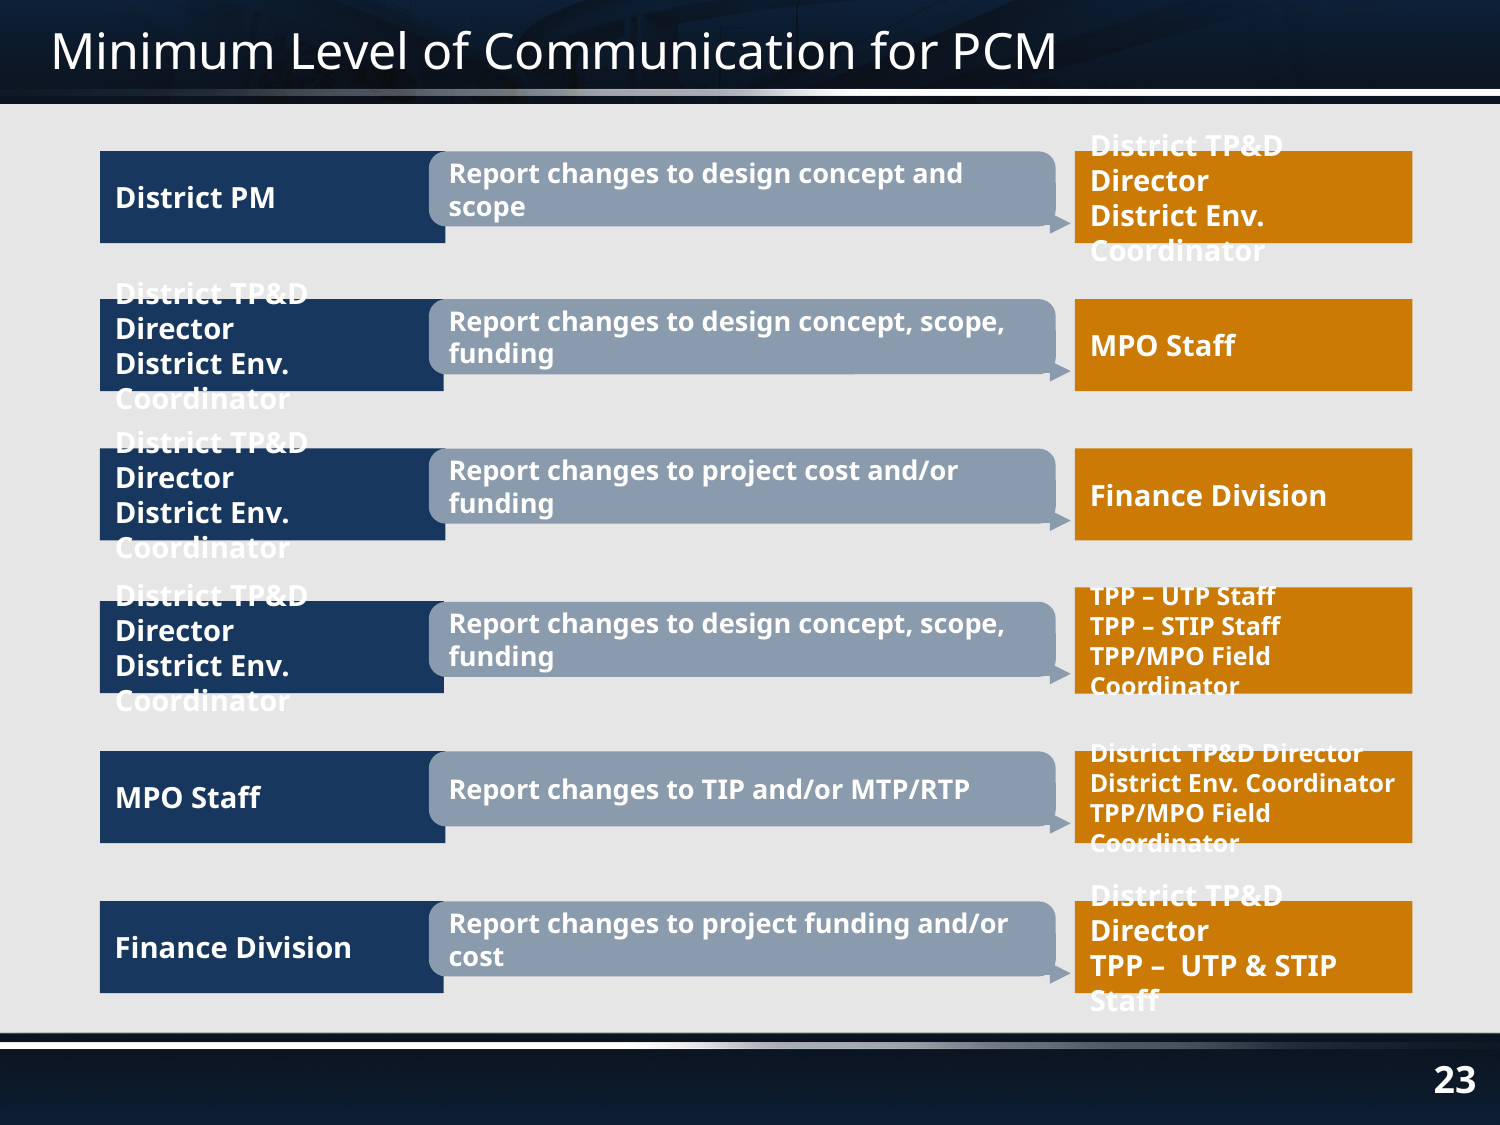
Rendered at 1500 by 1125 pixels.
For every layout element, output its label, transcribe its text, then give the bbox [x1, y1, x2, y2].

picture [0, 1032, 1500, 1125]
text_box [428, 901, 1071, 977]
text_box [428, 298, 1071, 375]
text_box Finance Division [99, 901, 444, 994]
text_box District TP&D Director District Env. Coordinator [100, 299, 444, 392]
picture [0, 0, 1500, 104]
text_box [428, 151, 1071, 227]
text_box MPO Staff [1074, 299, 1413, 392]
text_box District PM [100, 151, 446, 244]
title Minimum Level of Communication for PCM [50, 12, 1421, 89]
text_box District TP&D Director District Env. Coordinator [99, 448, 446, 541]
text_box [428, 601, 1071, 678]
text_box MPO Staff [100, 751, 446, 844]
text_box Finance Division [1074, 448, 1413, 541]
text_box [428, 751, 1071, 827]
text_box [428, 448, 1071, 524]
text_box District TP&D Director TPP – UTP & STIP Staff [1074, 901, 1413, 994]
text_box TPP – UTP Staff TPP – STIP Staff TPP/MPO Field Coordinator [1074, 587, 1413, 694]
text_box District TP&D Director District Env. Coordinator [1074, 151, 1413, 244]
text_box District TP&D Director District Env. Coordinator [99, 601, 444, 694]
text_box District TP&D Director District Env. Coordinator TPP/MPO Field Coordinator [1074, 751, 1413, 844]
